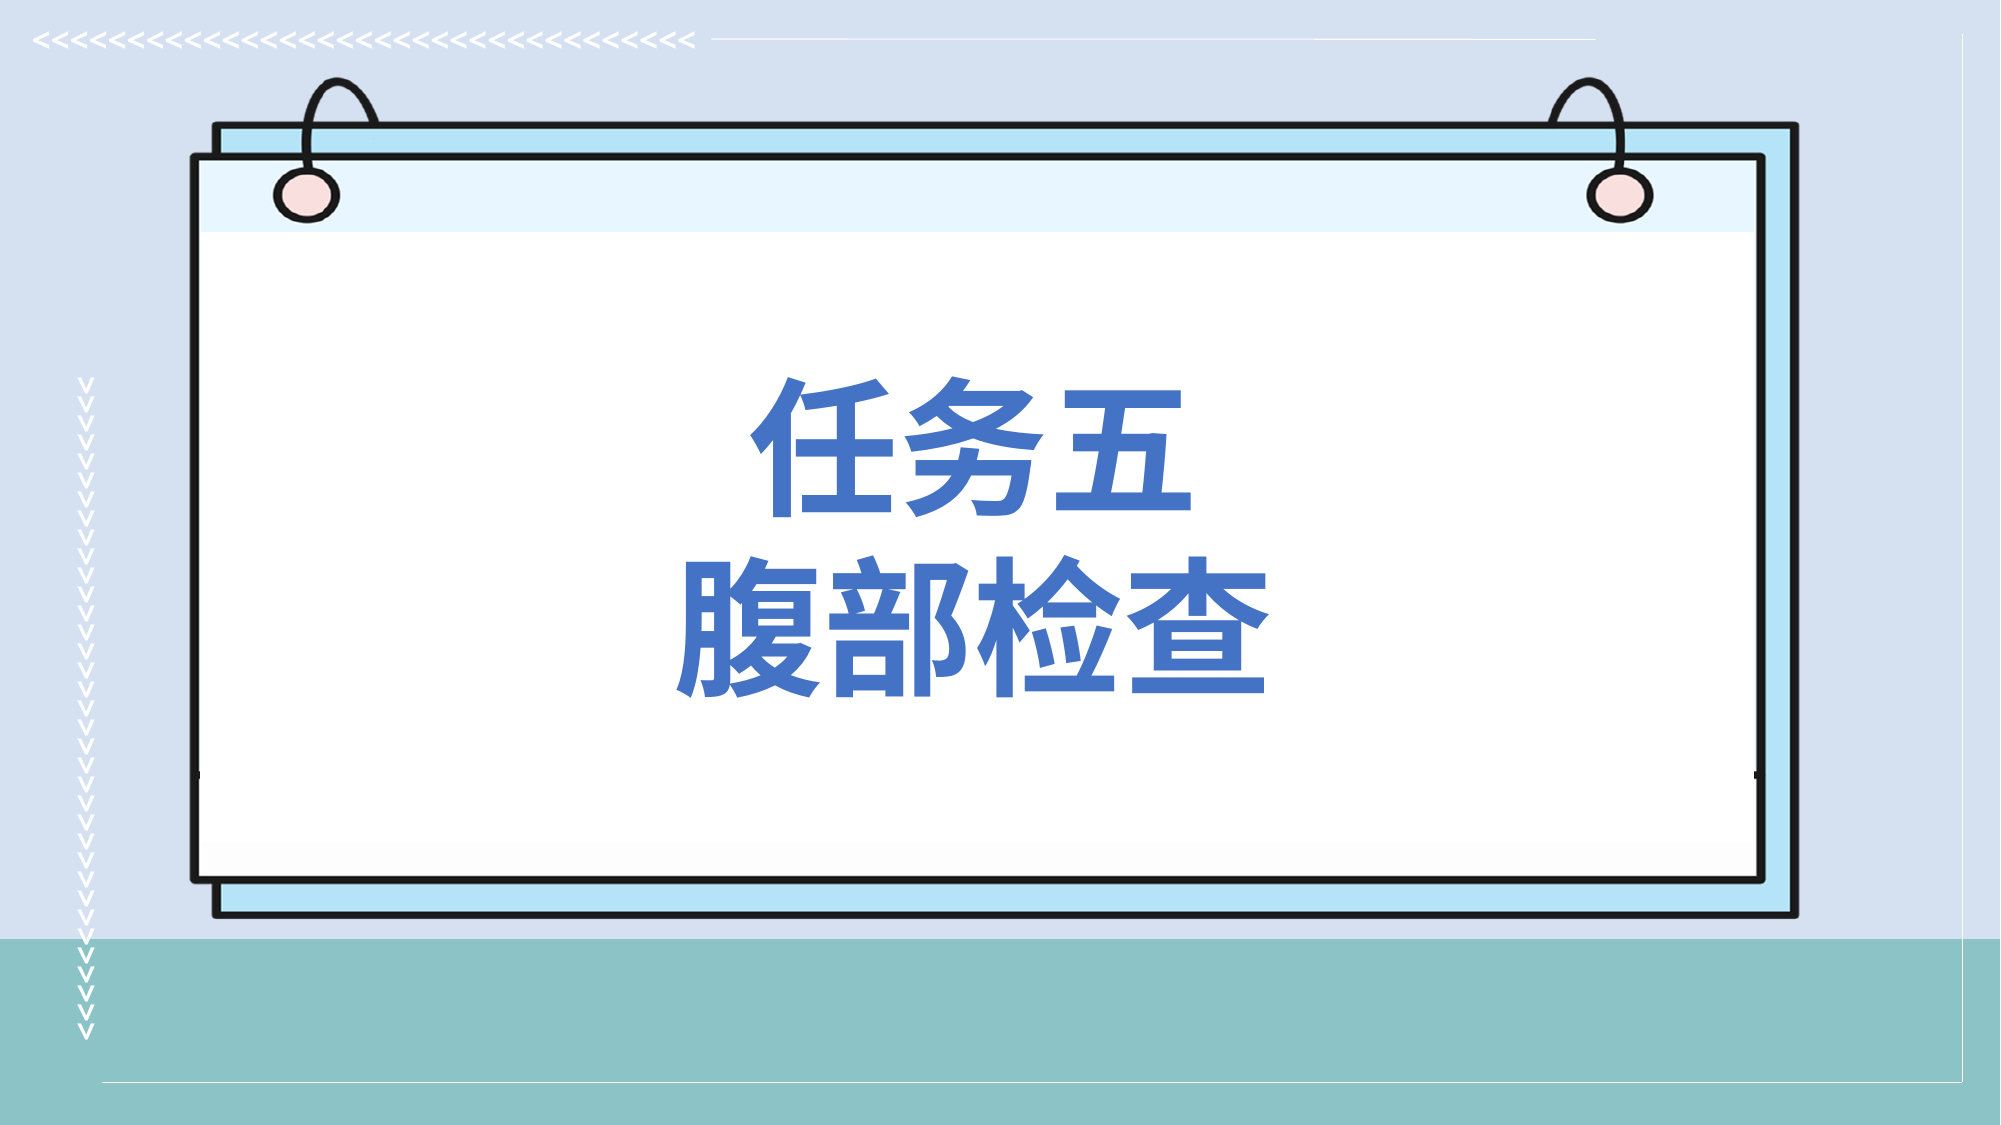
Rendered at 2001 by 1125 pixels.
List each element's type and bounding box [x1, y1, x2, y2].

picture [107, 37, 1841, 947]
